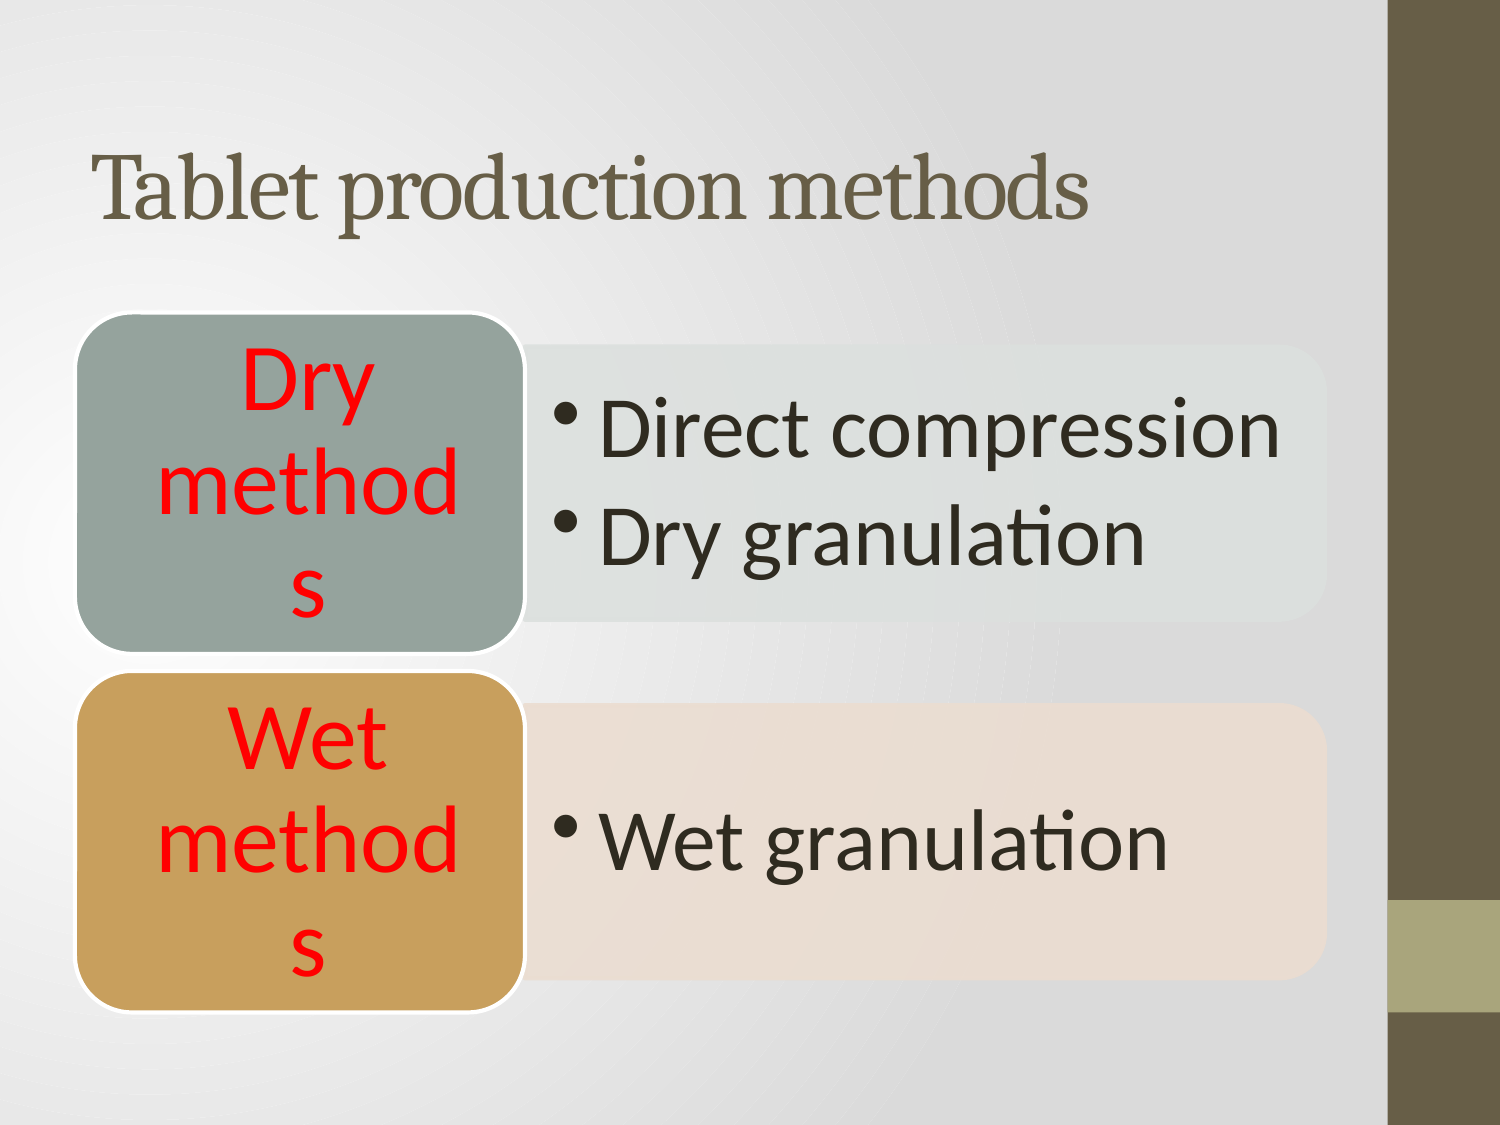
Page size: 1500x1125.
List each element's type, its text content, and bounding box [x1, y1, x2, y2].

title Tablet production methods [75, 87, 1325, 275]
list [74, 311, 1326, 1013]
